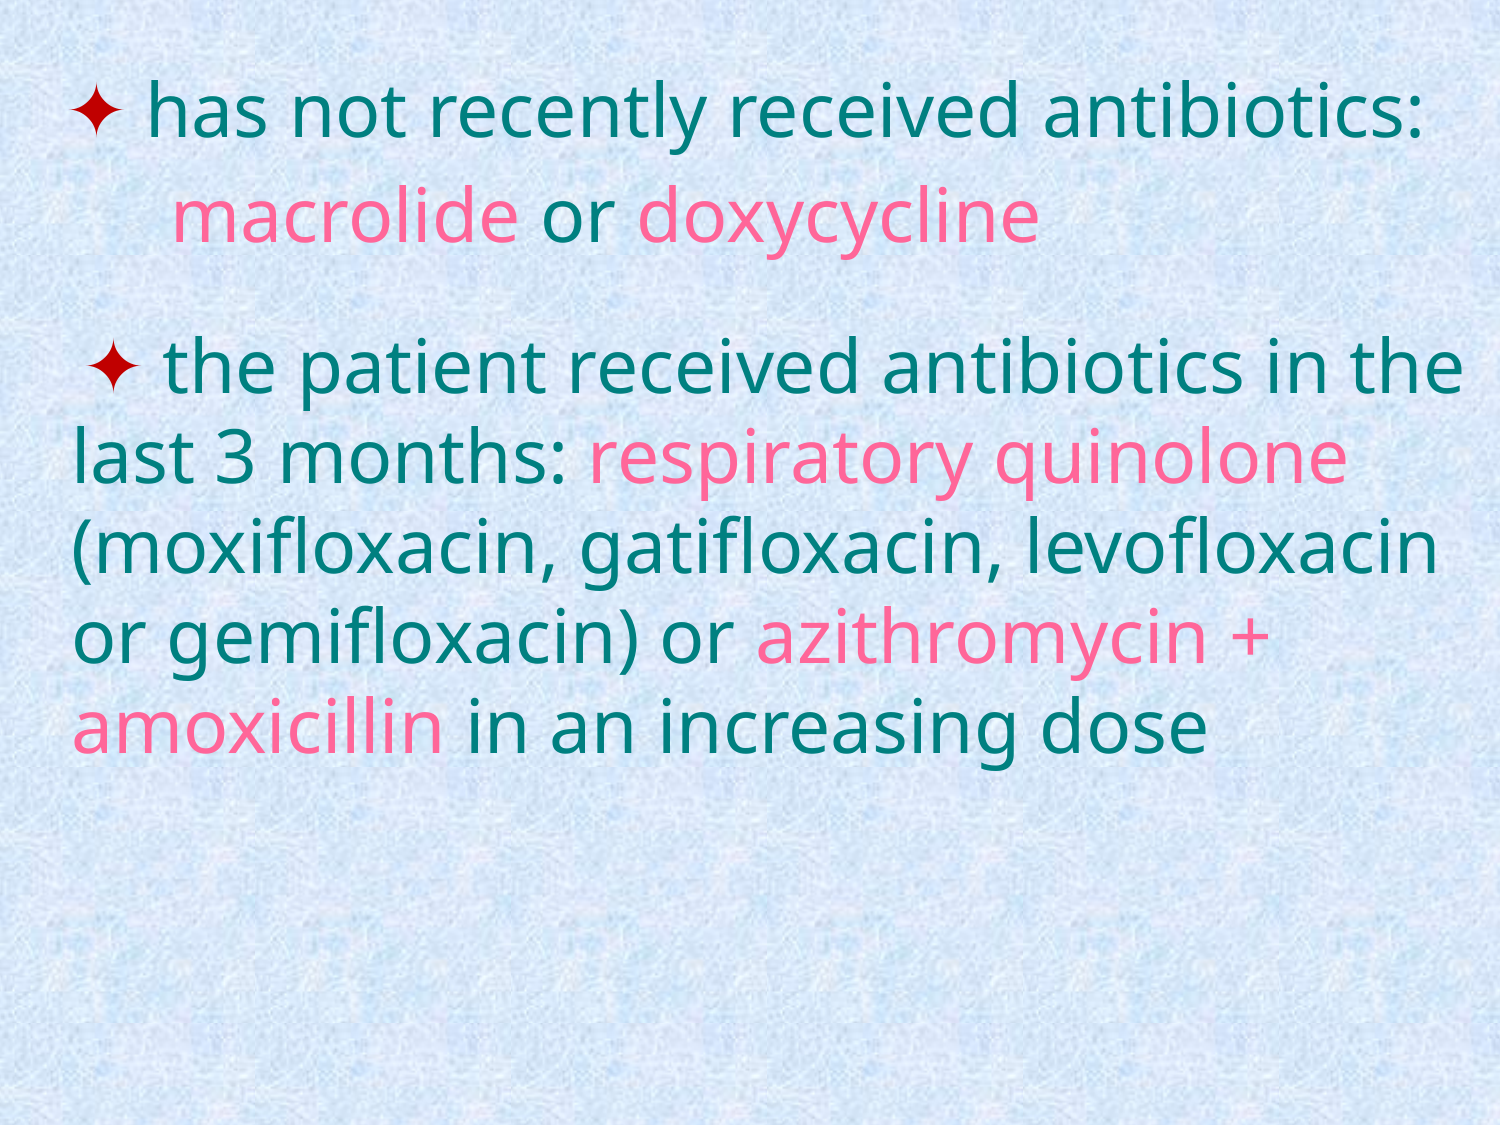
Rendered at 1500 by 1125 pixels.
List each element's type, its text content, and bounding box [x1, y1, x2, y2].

text_box ✦ has not recently received antibiotics: macrolide or doxycycline ✦ the patient received antibiotics in the last 3 months: respiratory quinolone (moxifloxacin, gatifloxacin, levofloxacin or gemifloxacin) or azithromycin + amoxicillin in an increasing dose [0, 0, 1500, 1125]
